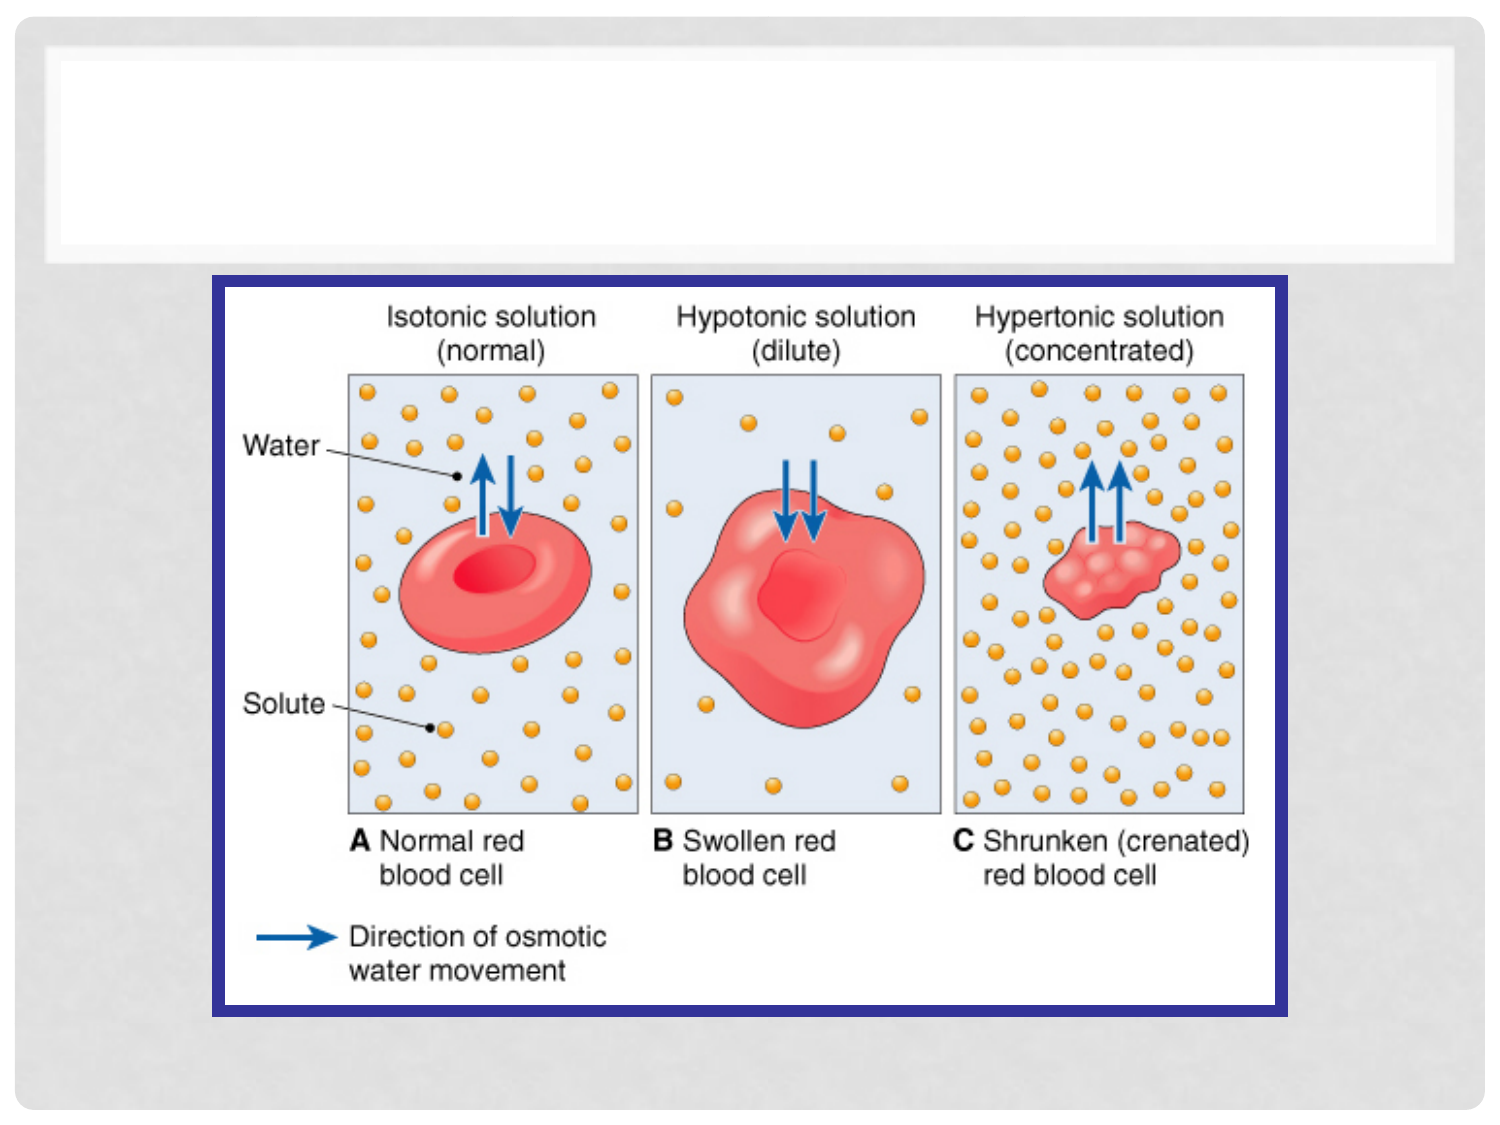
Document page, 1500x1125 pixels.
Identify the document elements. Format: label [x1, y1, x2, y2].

list [224, 287, 1276, 1006]
